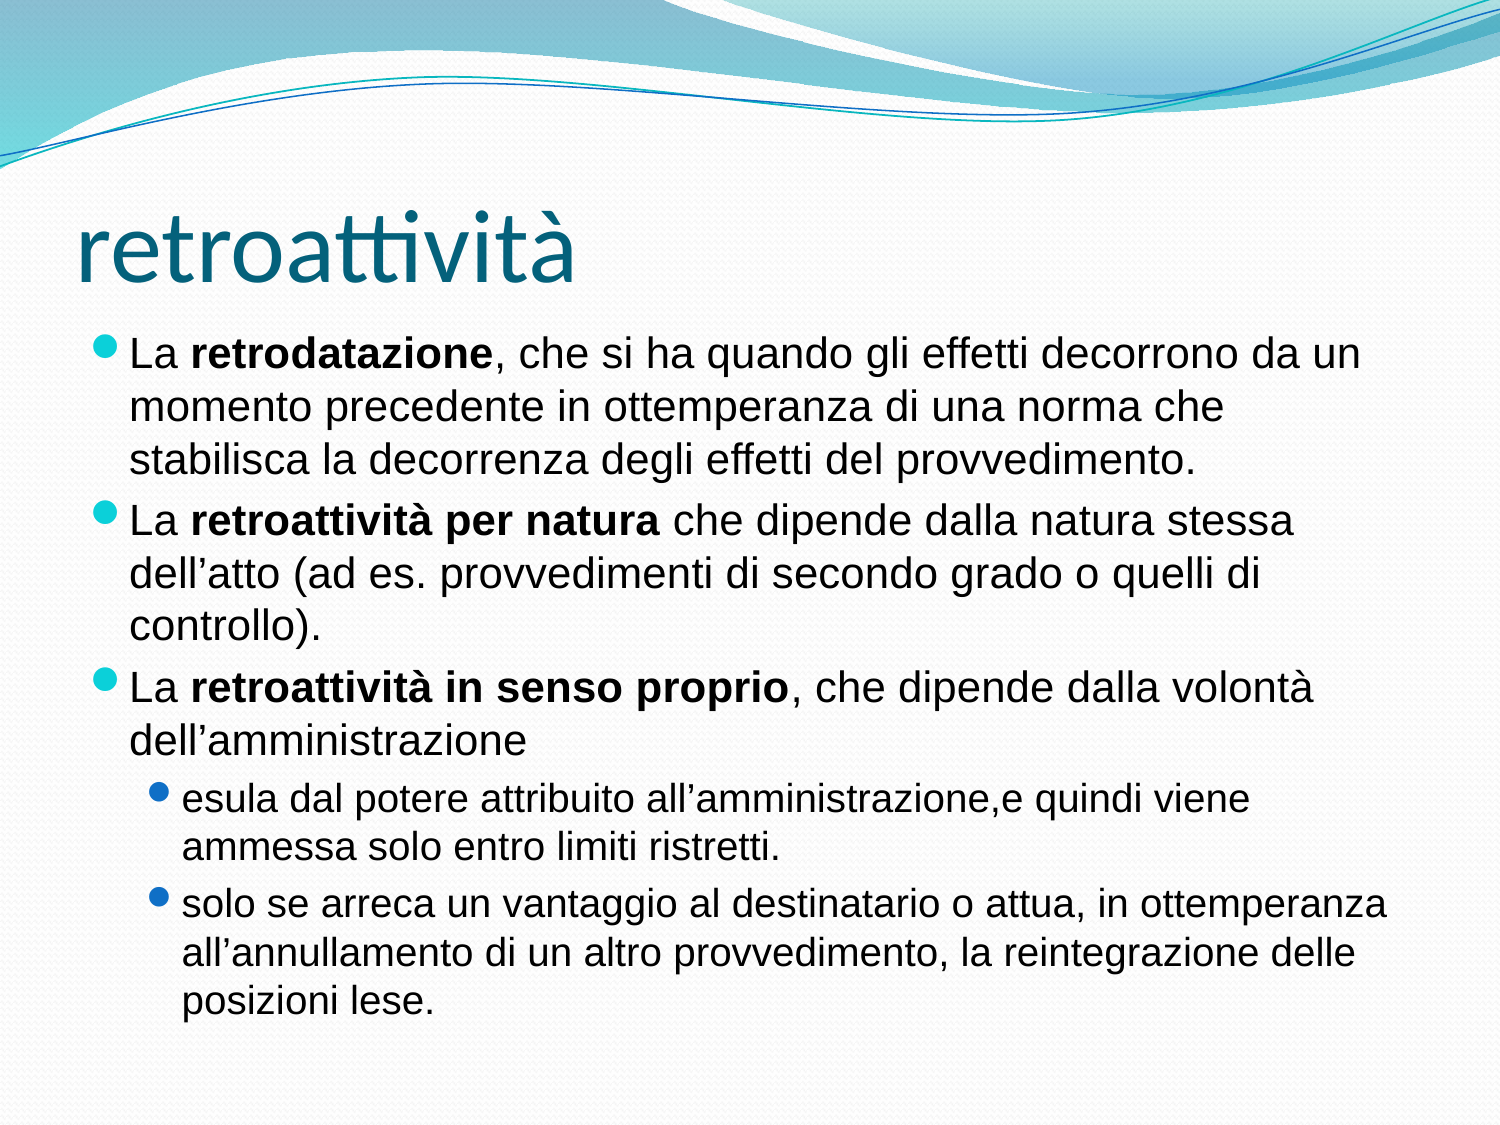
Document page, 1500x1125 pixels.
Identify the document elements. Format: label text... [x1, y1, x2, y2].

title retroattività [75, 115, 1425, 303]
list La retrodatazione, che si ha quando gli effetti decorrono da un momento precedente in ottemperanza di una norma che stabilisca la decorrenza degli effetti del provvedimento. La retroattività per natura che dipende dalla natura stessa dell’atto (ad es. provvedimenti di secondo grado o quelli di controllo). La retroattività in senso proprio, che dipende dalla volontà dell’amministrazione esula dal potere attribuito all’amministrazione,e quindi viene ammessa solo entro limiti ristretti. solo se arreca un vantaggio al destinatario o attua, in ottemperanza all’annullamento di un altro provvedimento, la reintegrazione delle posizioni lese. [75, 317, 1425, 1038]
